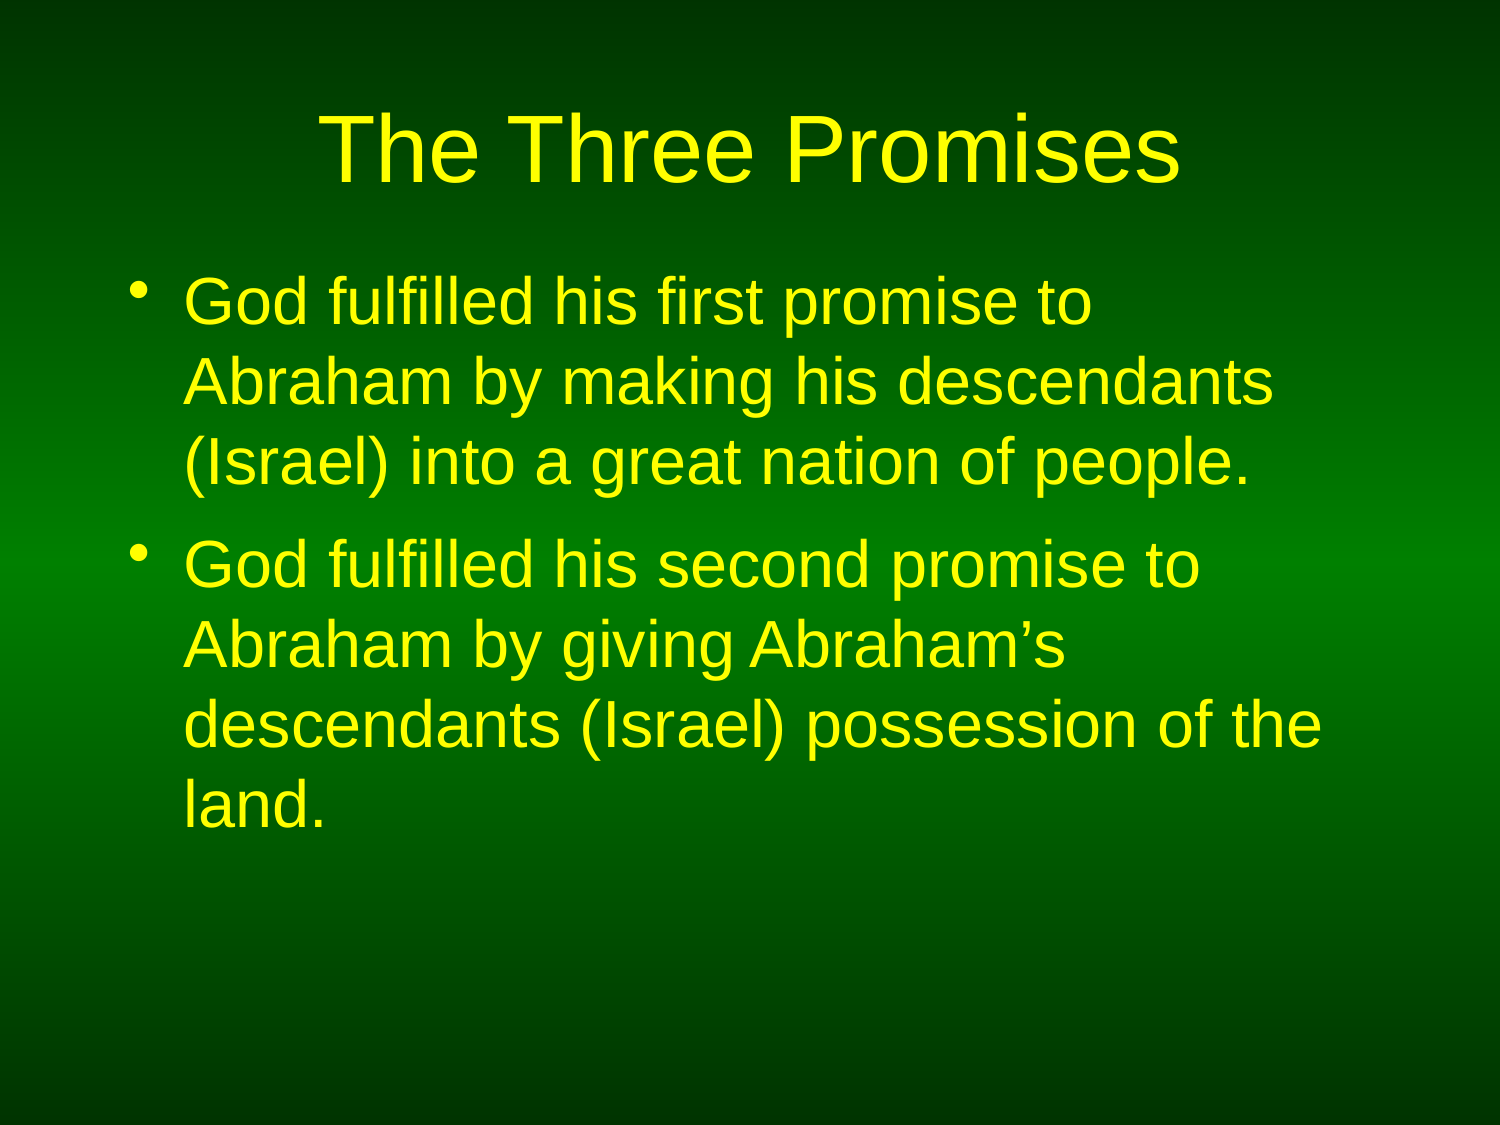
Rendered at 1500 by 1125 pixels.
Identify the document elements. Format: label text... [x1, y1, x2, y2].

title The Three Promises [37, 50, 1463, 238]
list God fulfilled his first promise to Abraham by making his descendants (Israel) into a great nation of people. God fulfilled his second promise to Abraham by giving Abraham’s descendants (Israel) possession of the land. [112, 249, 1388, 1088]
